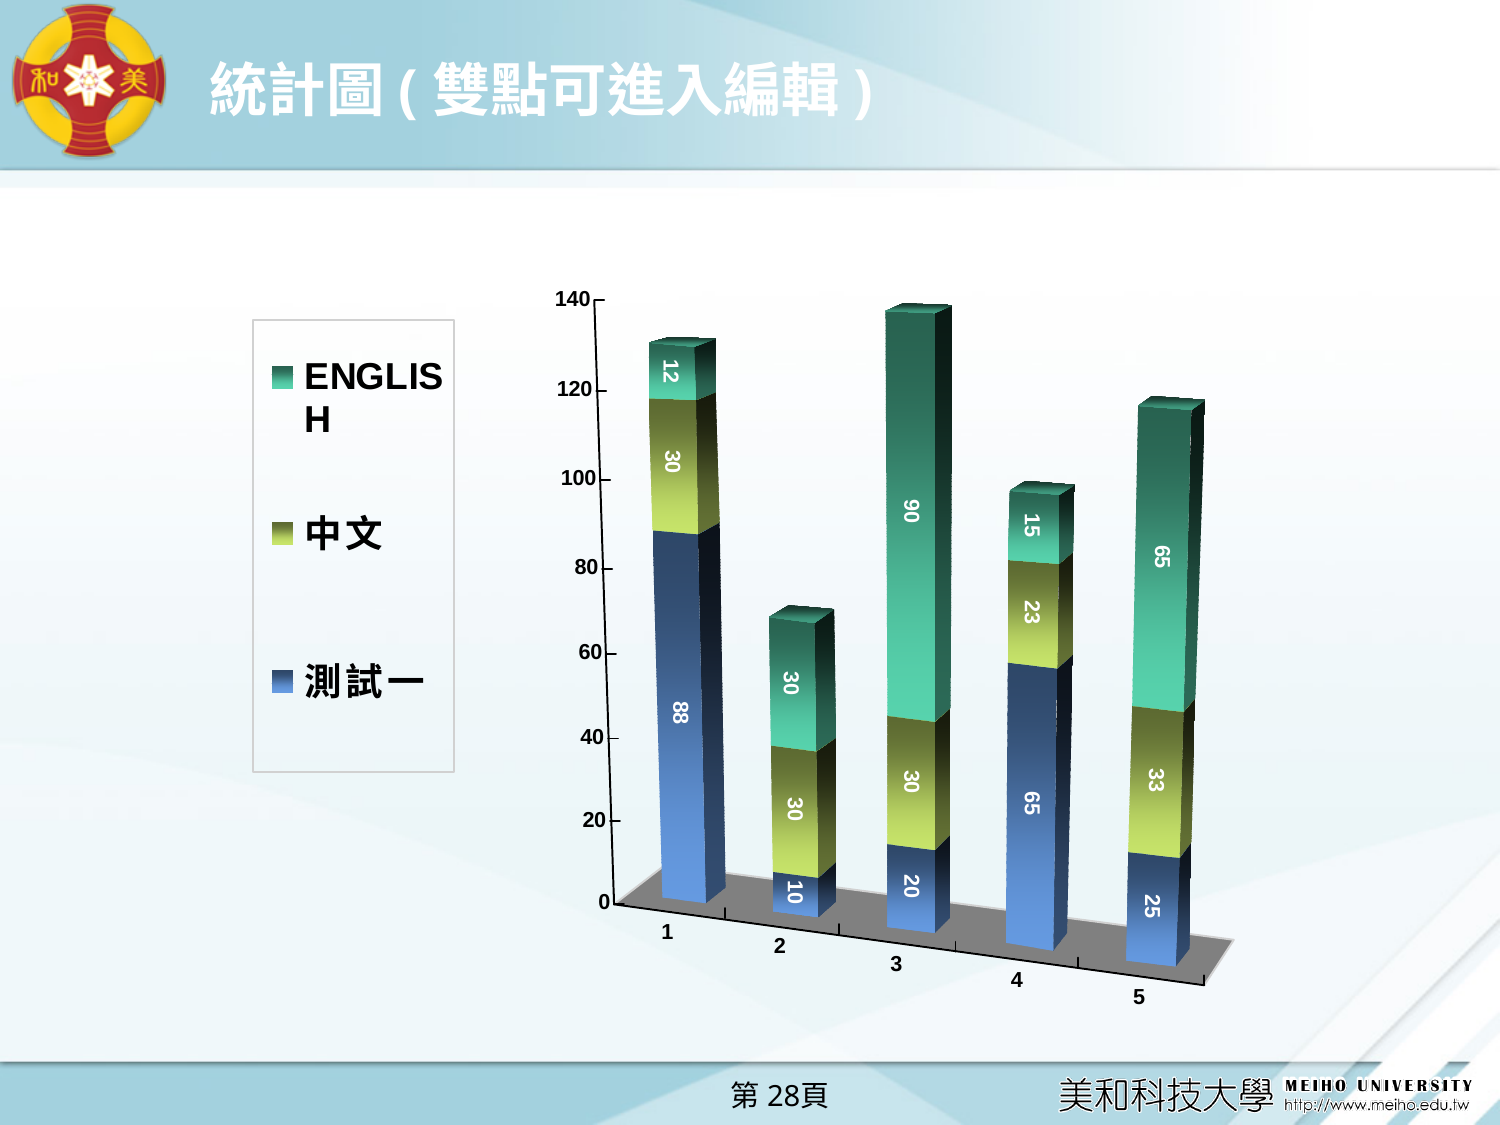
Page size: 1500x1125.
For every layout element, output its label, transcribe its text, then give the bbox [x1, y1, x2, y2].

title 統計圖(雙點可進入編輯) [194, 18, 1235, 157]
picture [0, 0, 1500, 1125]
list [242, 266, 1400, 1110]
